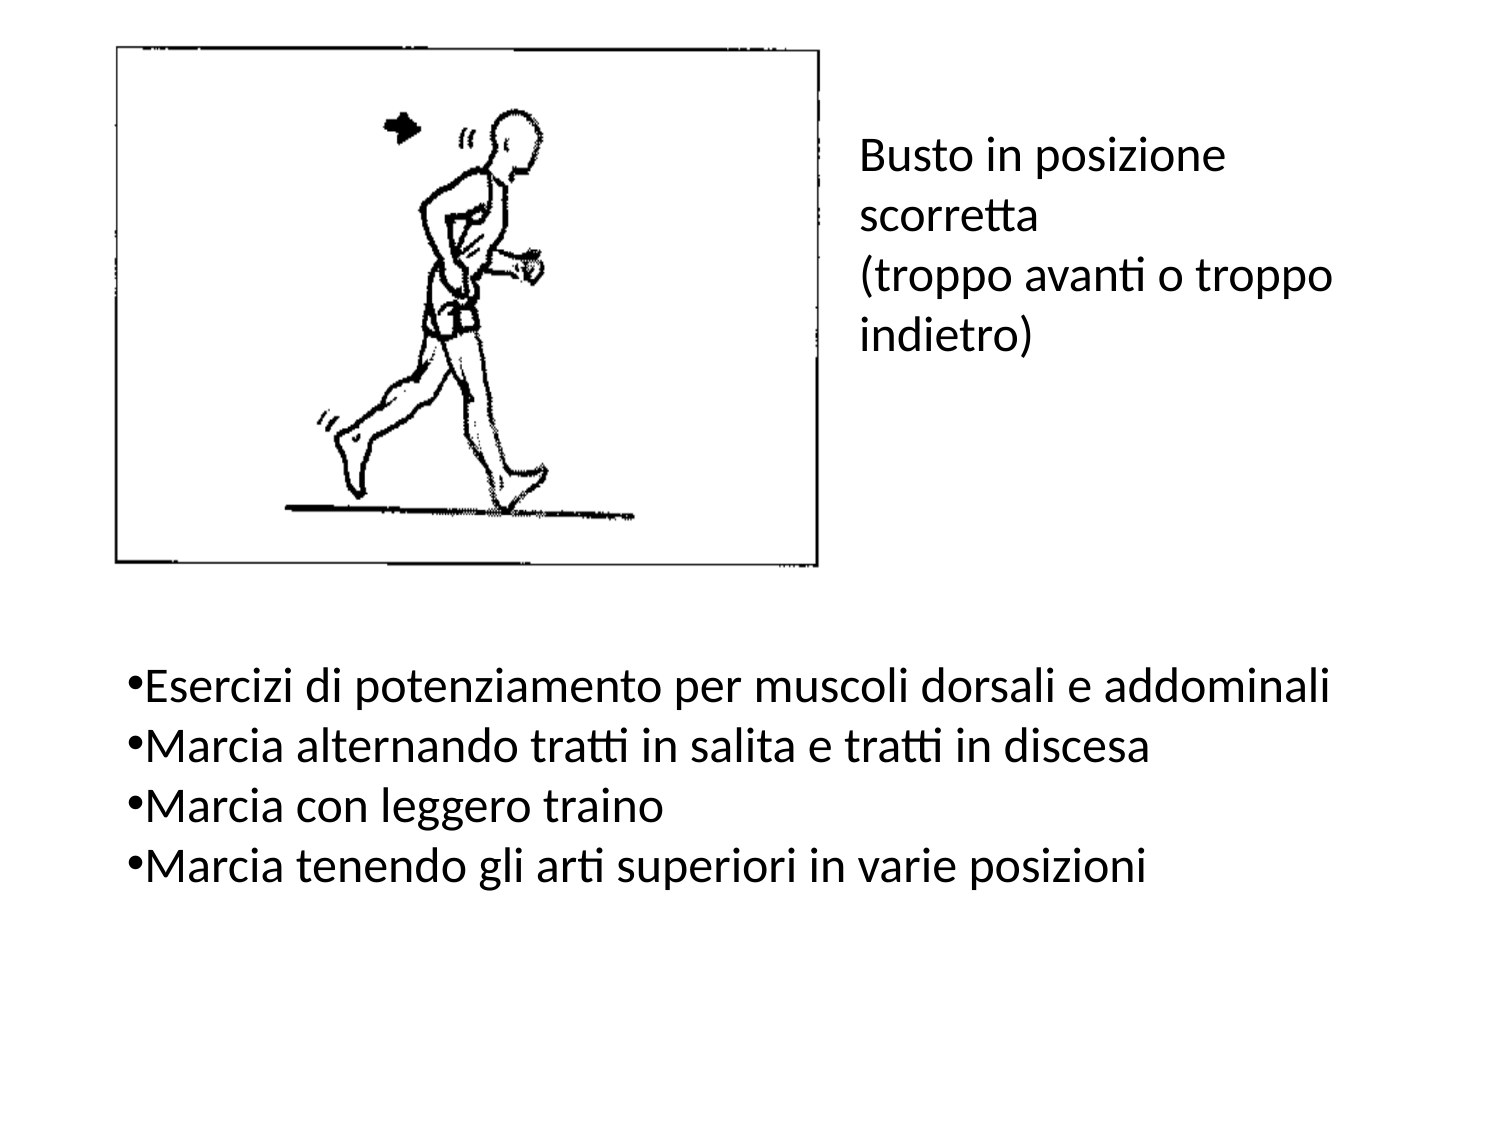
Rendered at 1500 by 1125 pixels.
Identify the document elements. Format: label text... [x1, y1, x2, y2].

picture [100, 30, 822, 575]
text_box Busto in posizione scorretta (troppo avanti o troppo indietro) [844, 113, 1376, 369]
text_box Esercizi di potenziamento per muscoli dorsali e addominali Marcia alternando tratti in salita e tratti in discesa Marcia con leggero traino Marcia tenendo gli arti superiori in varie posizioni [112, 645, 1400, 900]
